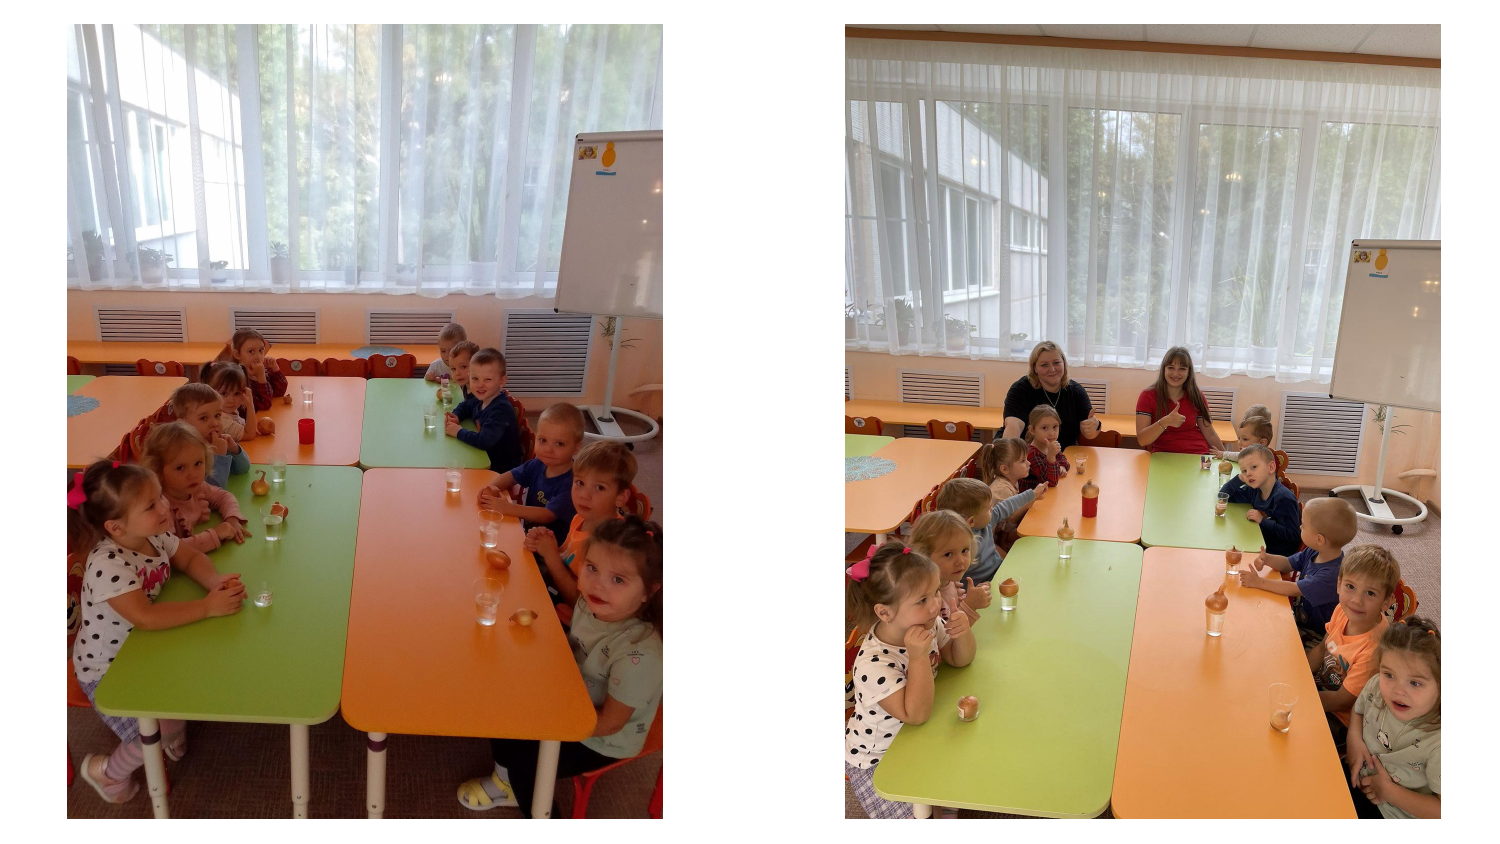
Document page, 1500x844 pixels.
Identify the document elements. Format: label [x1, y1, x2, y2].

picture [845, 24, 1442, 819]
picture [67, 24, 664, 819]
